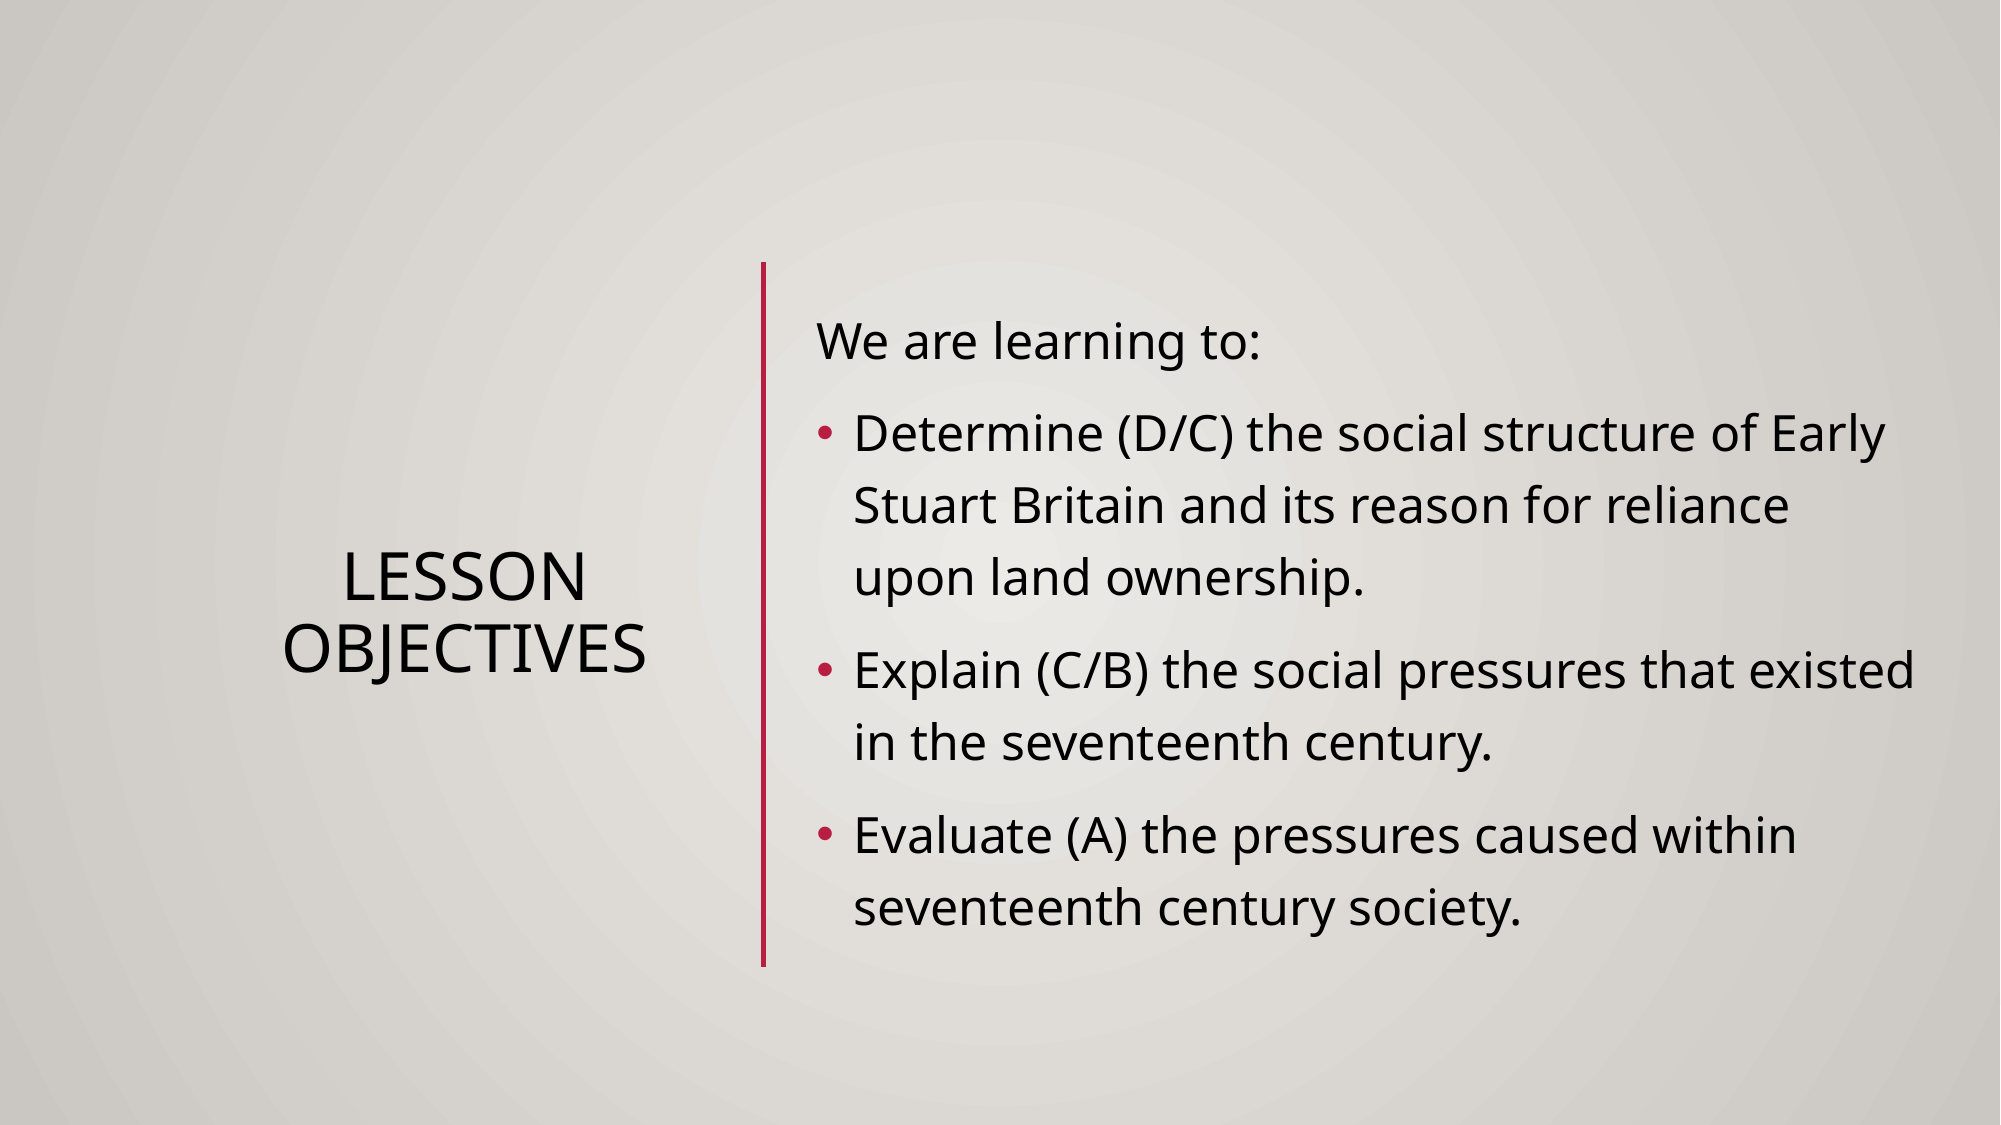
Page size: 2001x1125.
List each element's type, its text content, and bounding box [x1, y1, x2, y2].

title Lesson Objectives [205, 262, 726, 968]
text_box [0, 0, 2000, 1125]
list We are learning to: Determine (D/C) the social structure of Early Stuart Britain and its reason for reliance upon land ownership. Explain (C/B) the social pressures that existed in the seventeenth century. Evaluate (A) the pressures caused within seventeenth century society. [801, 262, 1942, 1063]
